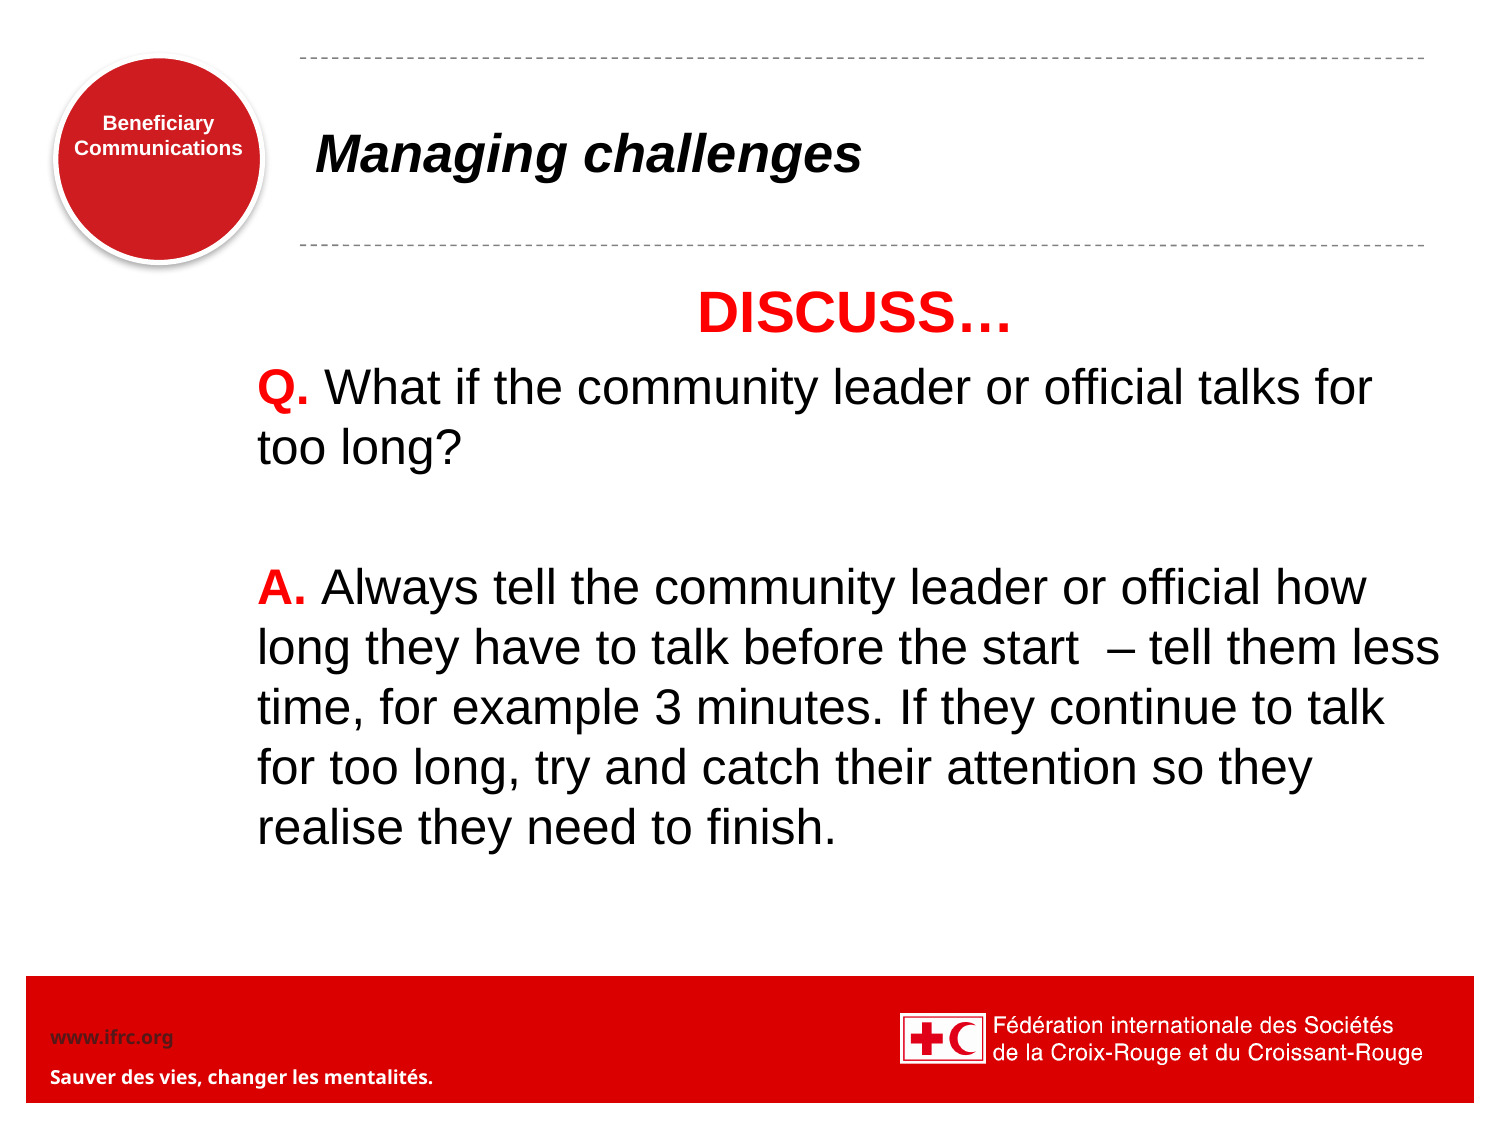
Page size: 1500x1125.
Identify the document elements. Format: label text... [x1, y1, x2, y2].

list DISCUSS… Q. What if the community leader or official talks for too long? A. Always tell the community leader or official how long they have to talk before the start – tell them less time, for example 3 minutes. If they continue to talk for too long, try and catch their attention so they realise they need to finish. [241, 266, 1471, 981]
picture [900, 1013, 1422, 1065]
title Managing challenges [299, 57, 1426, 246]
